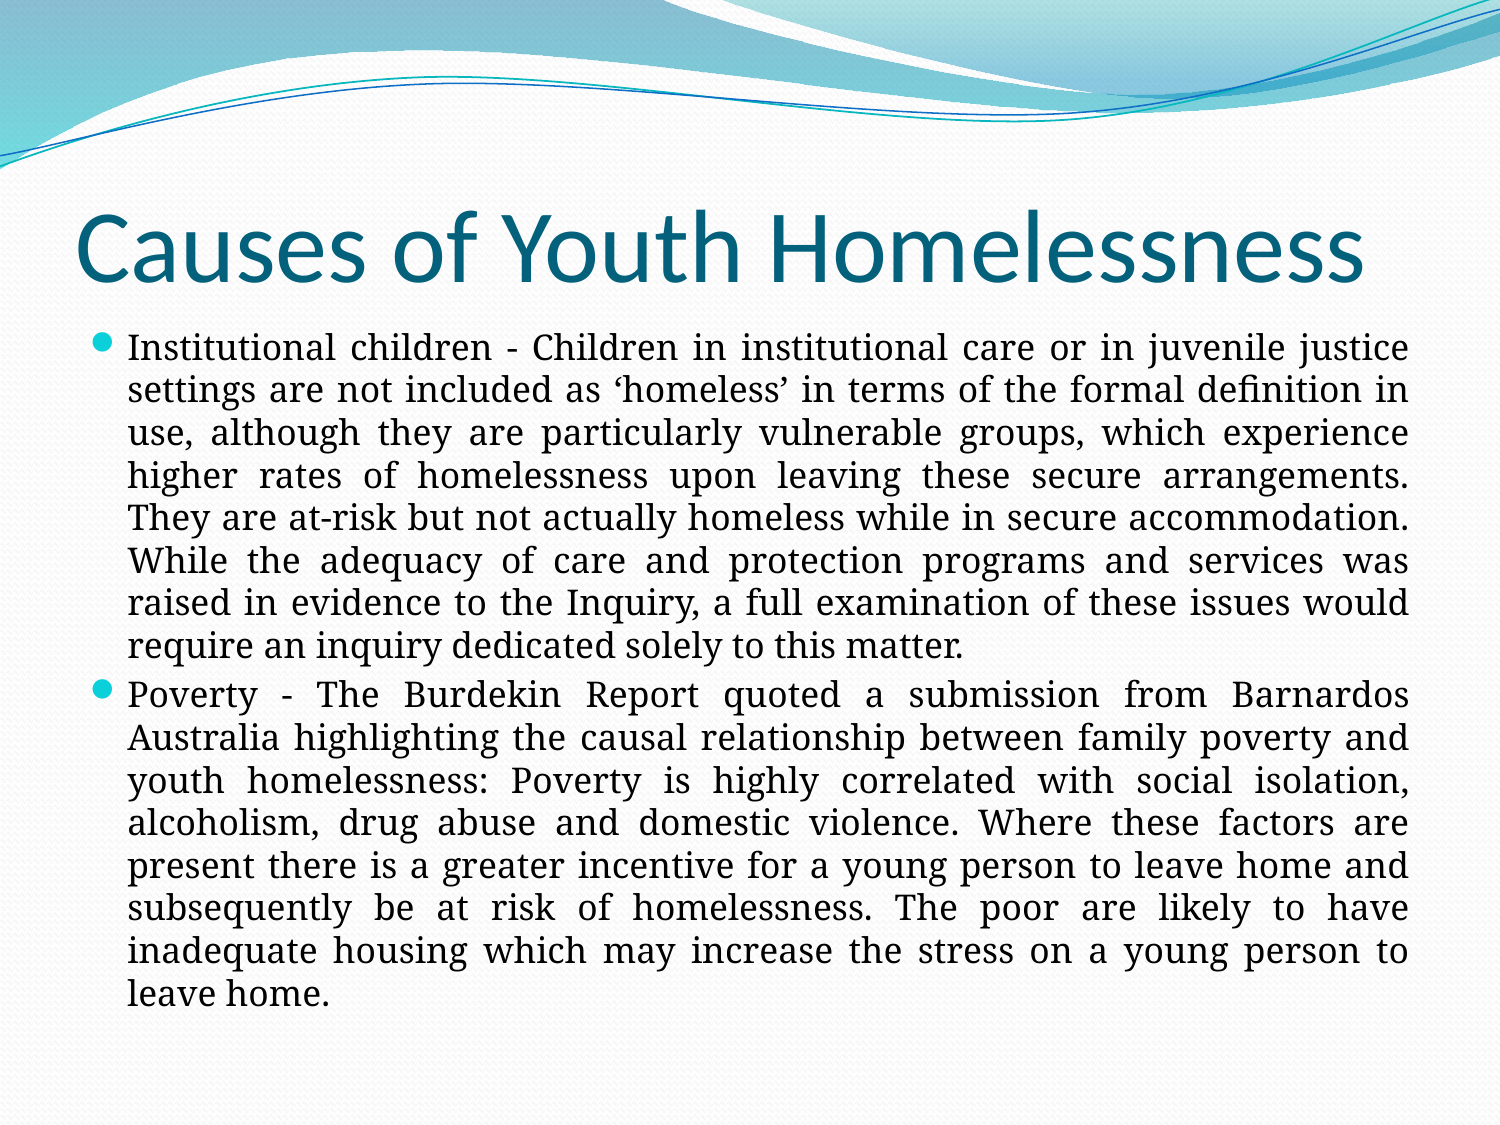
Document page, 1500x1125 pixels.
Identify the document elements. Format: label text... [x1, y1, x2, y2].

list Institutional children - Children in institutional care or in juvenile justice settings are not included as ‘homeless’ in terms of the formal definition in use, although they are particularly vulnerable groups, which experience higher rates of homelessness upon leaving these secure arrangements. They are at-risk but not actually homeless while in secure accommodation. While the adequacy of care and protection programs and services was raised in evidence to the Inquiry, a full examination of these issues would require an inquiry dedicated solely to this matter. Poverty - The Burdekin Report quoted a submission from Barnardos Australia highlighting the causal relationship between family poverty and youth homelessness: Poverty is highly correlated with social isolation, alcoholism, drug abuse and domestic violence. Where these factors are present there is a greater incentive for a young person to leave home and subsequently be at risk of homelessness. The poor are likely to have inadequate housing which may increase the stress on a young person to leave home. [75, 317, 1425, 1038]
title Causes of Youth Homelessness [75, 115, 1425, 303]
